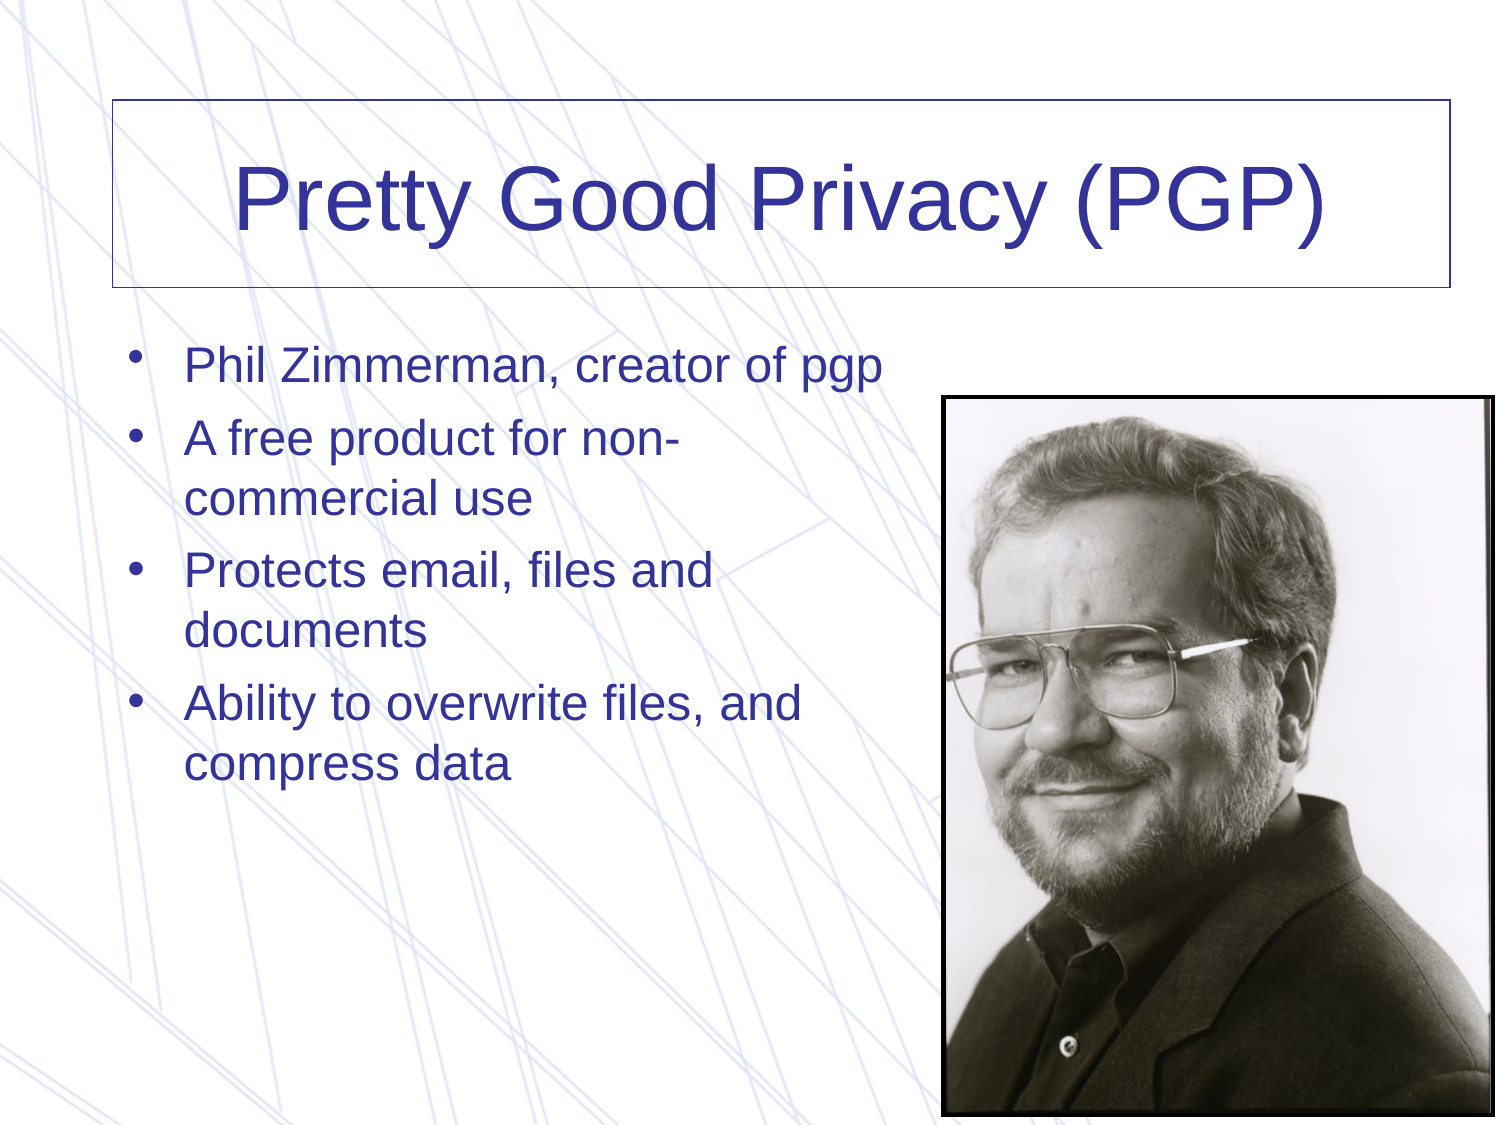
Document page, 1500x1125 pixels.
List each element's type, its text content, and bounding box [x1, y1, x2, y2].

title Pretty Good Privacy (PGP)‏ [112, 99, 1451, 288]
picture [0, 0, 1500, 1125]
list Phil Zimmerman, creator of pgp A free product for non-commercial use Protects email, files and documents Ability to overwrite files, and compress data [112, 324, 927, 1001]
